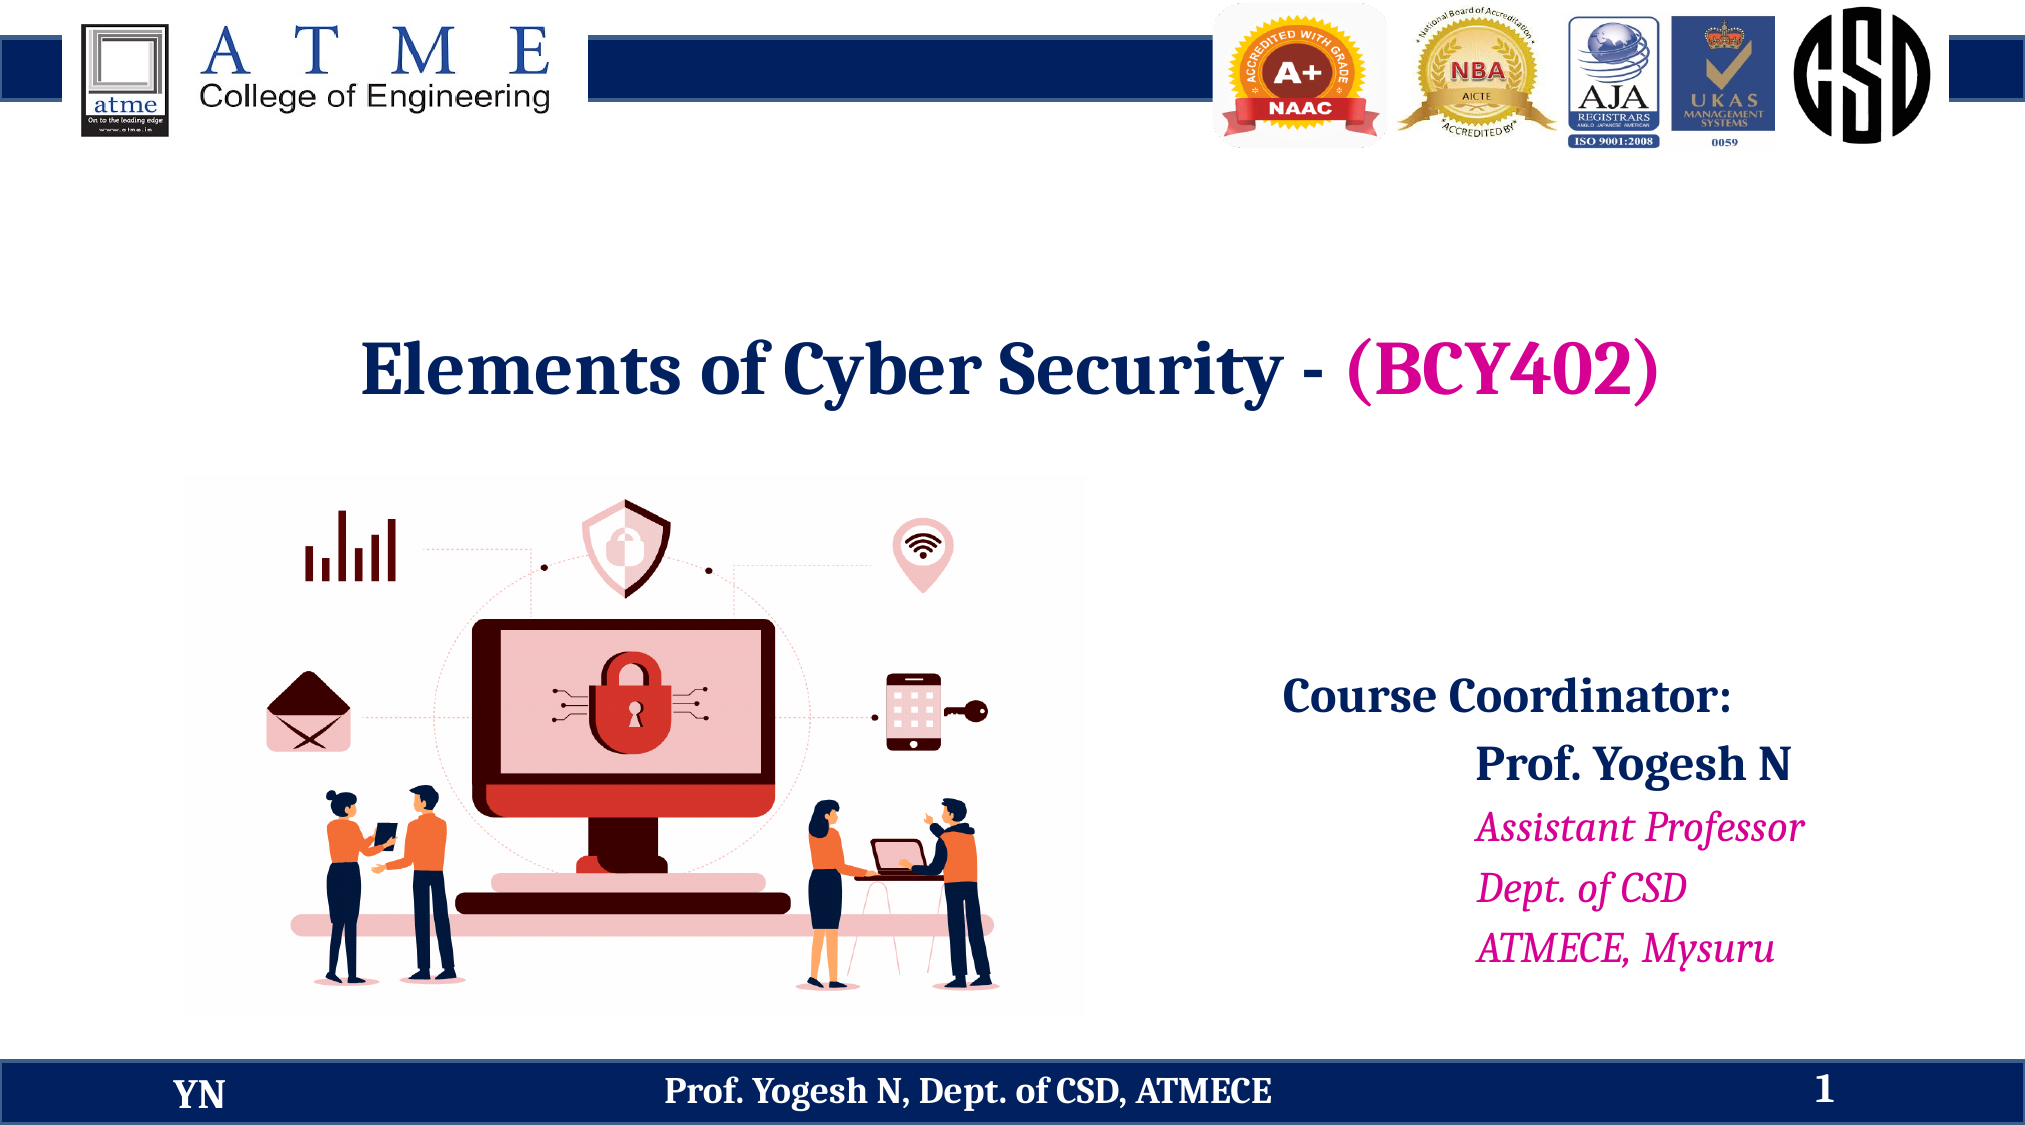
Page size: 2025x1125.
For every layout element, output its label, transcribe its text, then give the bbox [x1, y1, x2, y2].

text_box 1 [1625, 1053, 2025, 1119]
picture [62, 0, 588, 157]
text_box Prof. Yogesh N, Dept. of CSD, ATMECE [562, 1058, 1375, 1119]
text_box Elements of Cyber Security - (BCY402) [0, 360, 2025, 513]
text_box YN [0, 1059, 400, 1125]
picture [1212, 0, 1949, 150]
picture [185, 475, 1086, 1018]
text_box Course Coordinator: Prof. Yogesh N Assistant Professor Dept. of CSD ATMECE, Mysuru [1091, 624, 2025, 975]
